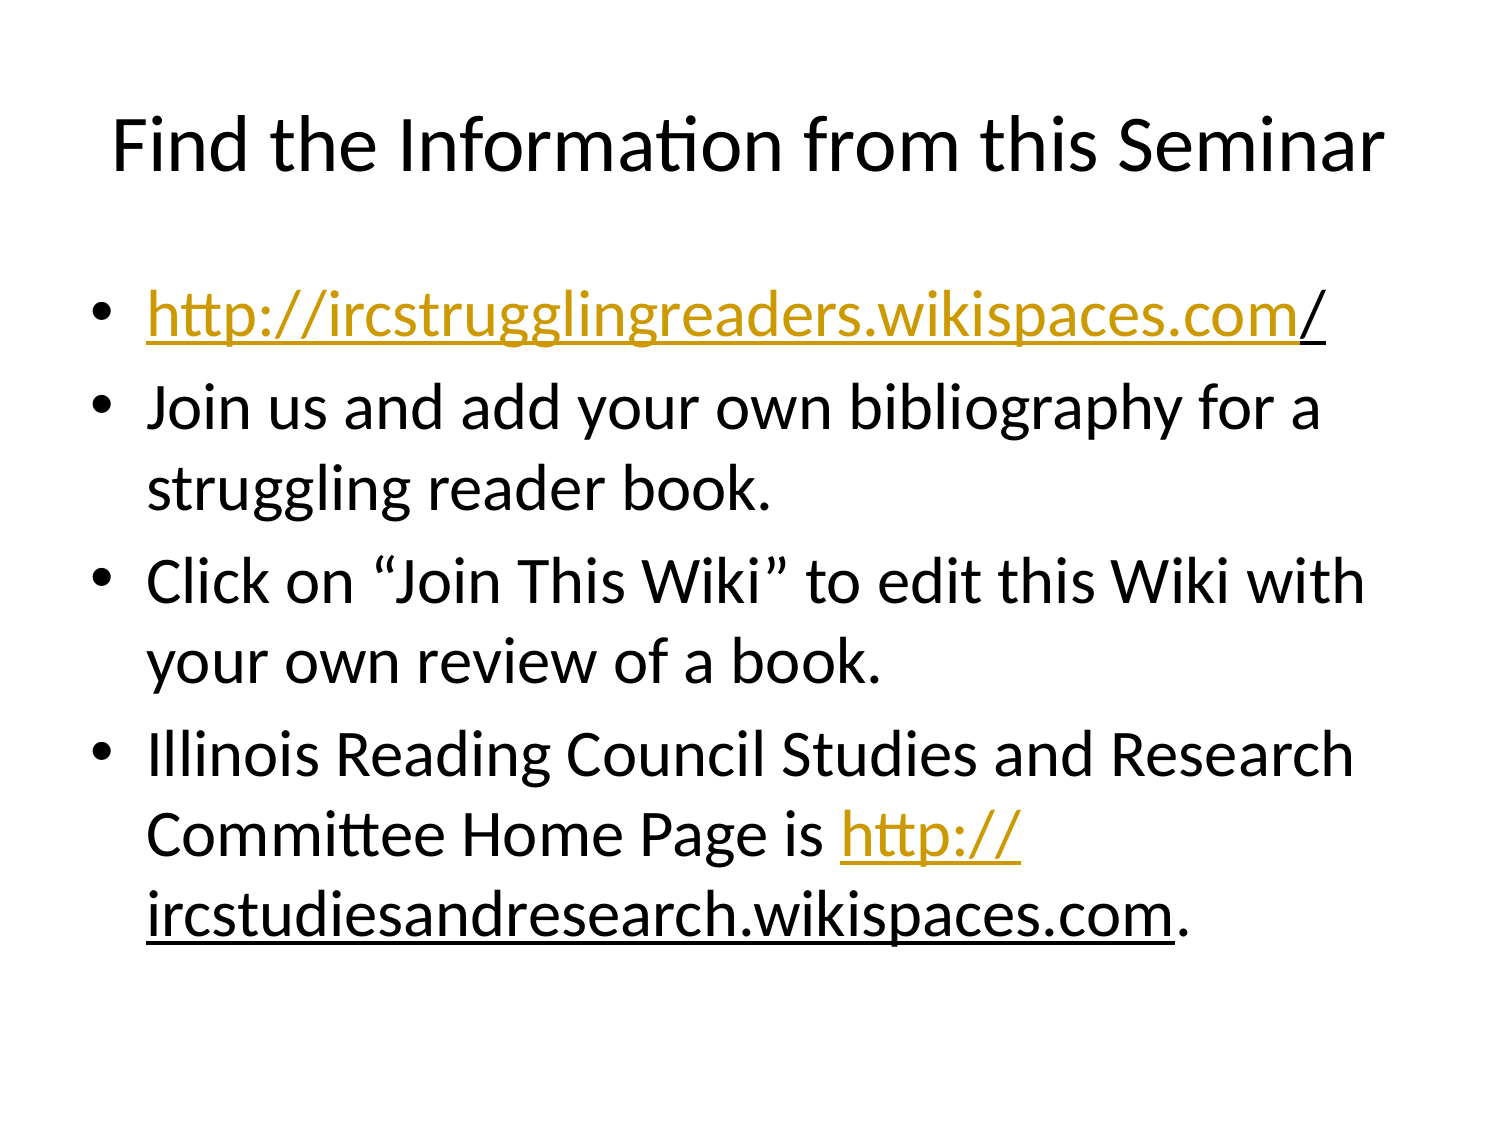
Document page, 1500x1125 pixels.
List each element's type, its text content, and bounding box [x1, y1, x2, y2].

list http://ircstrugglingreaders.wikispaces.com/ Join us and add your own bibliography for a struggling reader book. Click on “Join This Wiki” to edit this Wiki with your own review of a book. Illinois Reading Council Studies and Research Committee Home Page is http://ircstudiesandresearch.wikispaces.com. [75, 262, 1425, 1005]
title Find the Information from this Seminar [75, 45, 1425, 233]
